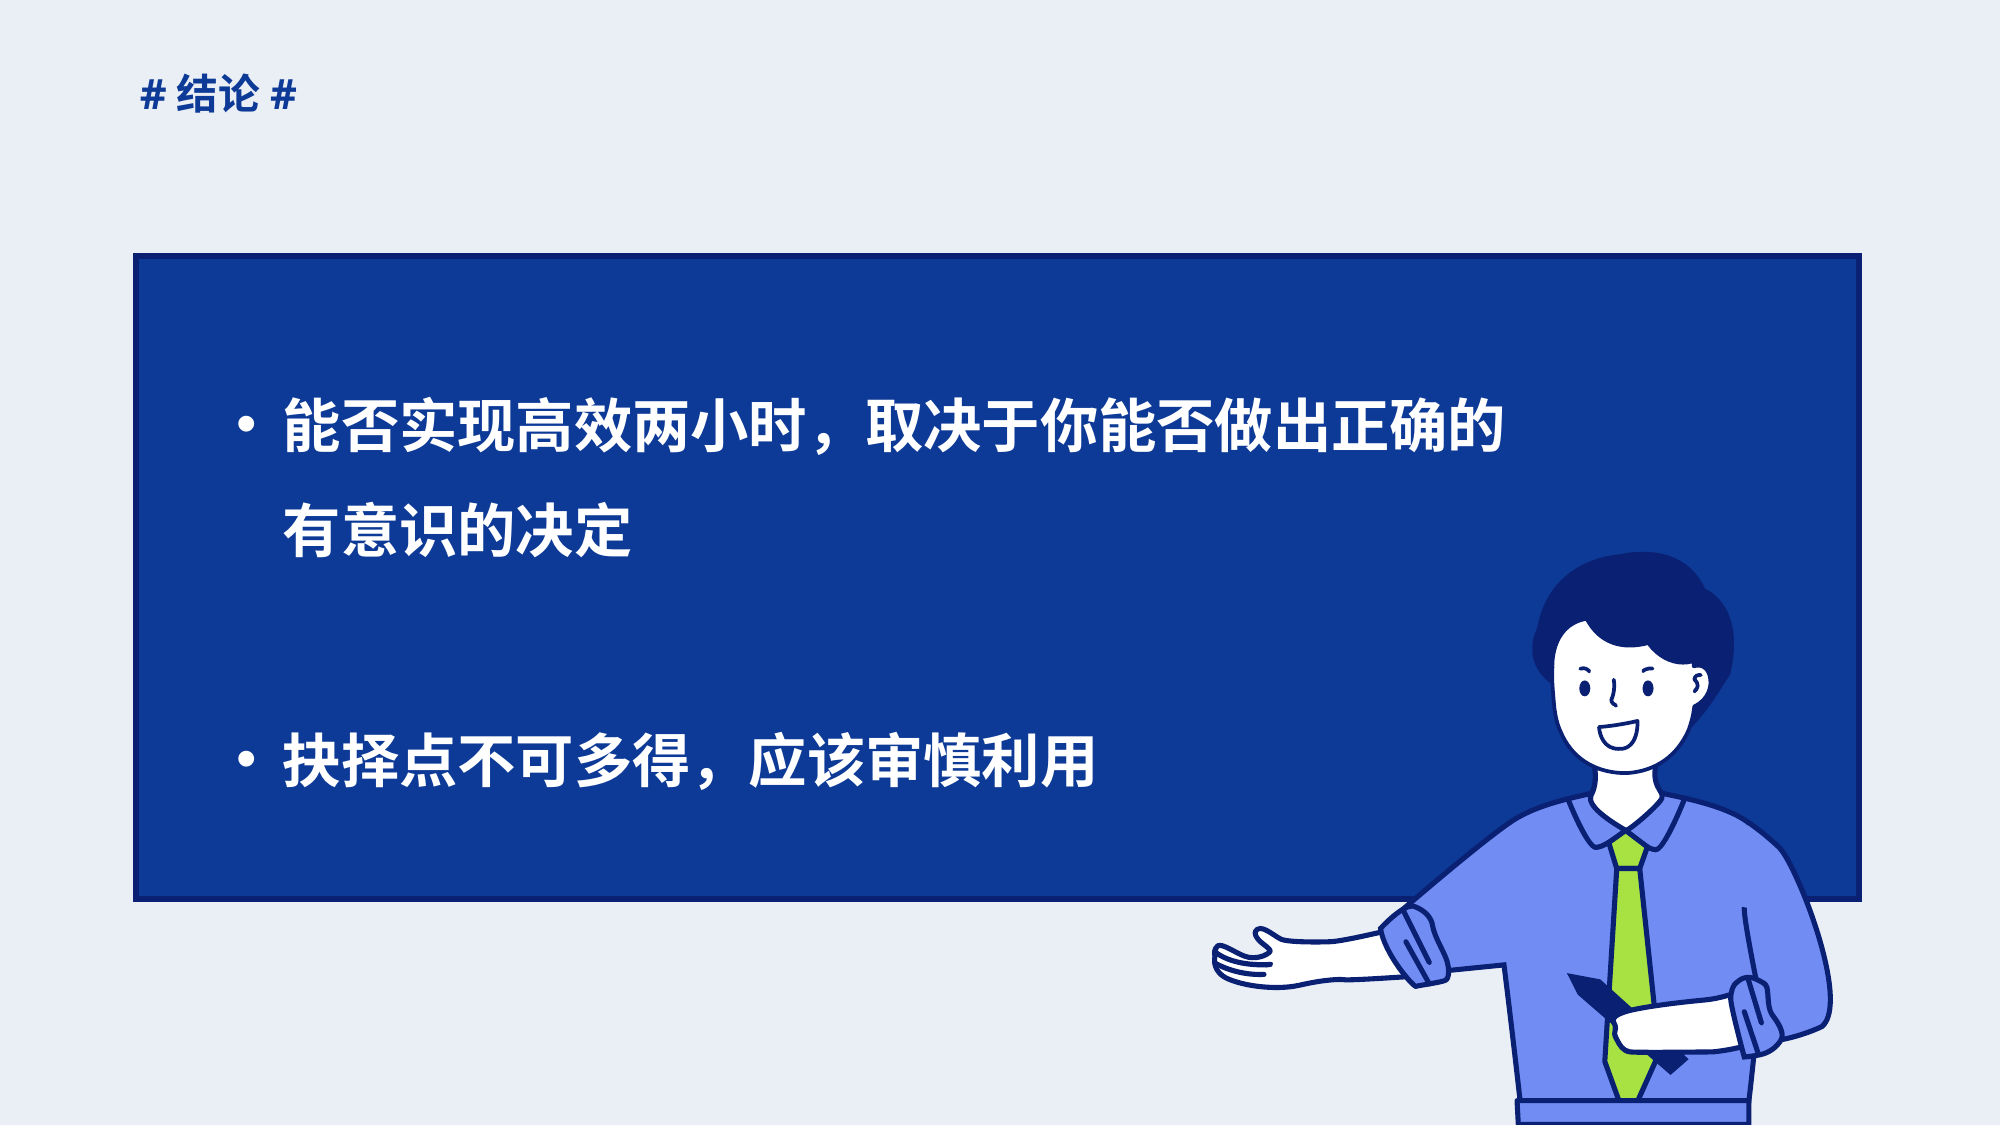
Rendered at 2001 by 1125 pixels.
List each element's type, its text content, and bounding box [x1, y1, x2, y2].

text_box 能否实现高效两小时，取决于你能否做出正确的有意识的决定 抉择点不可多得，应该审慎利用 [221, 346, 1571, 802]
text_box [1211, 551, 1833, 1125]
text_box [135, 255, 1860, 900]
text_box #结论# [124, 60, 830, 126]
